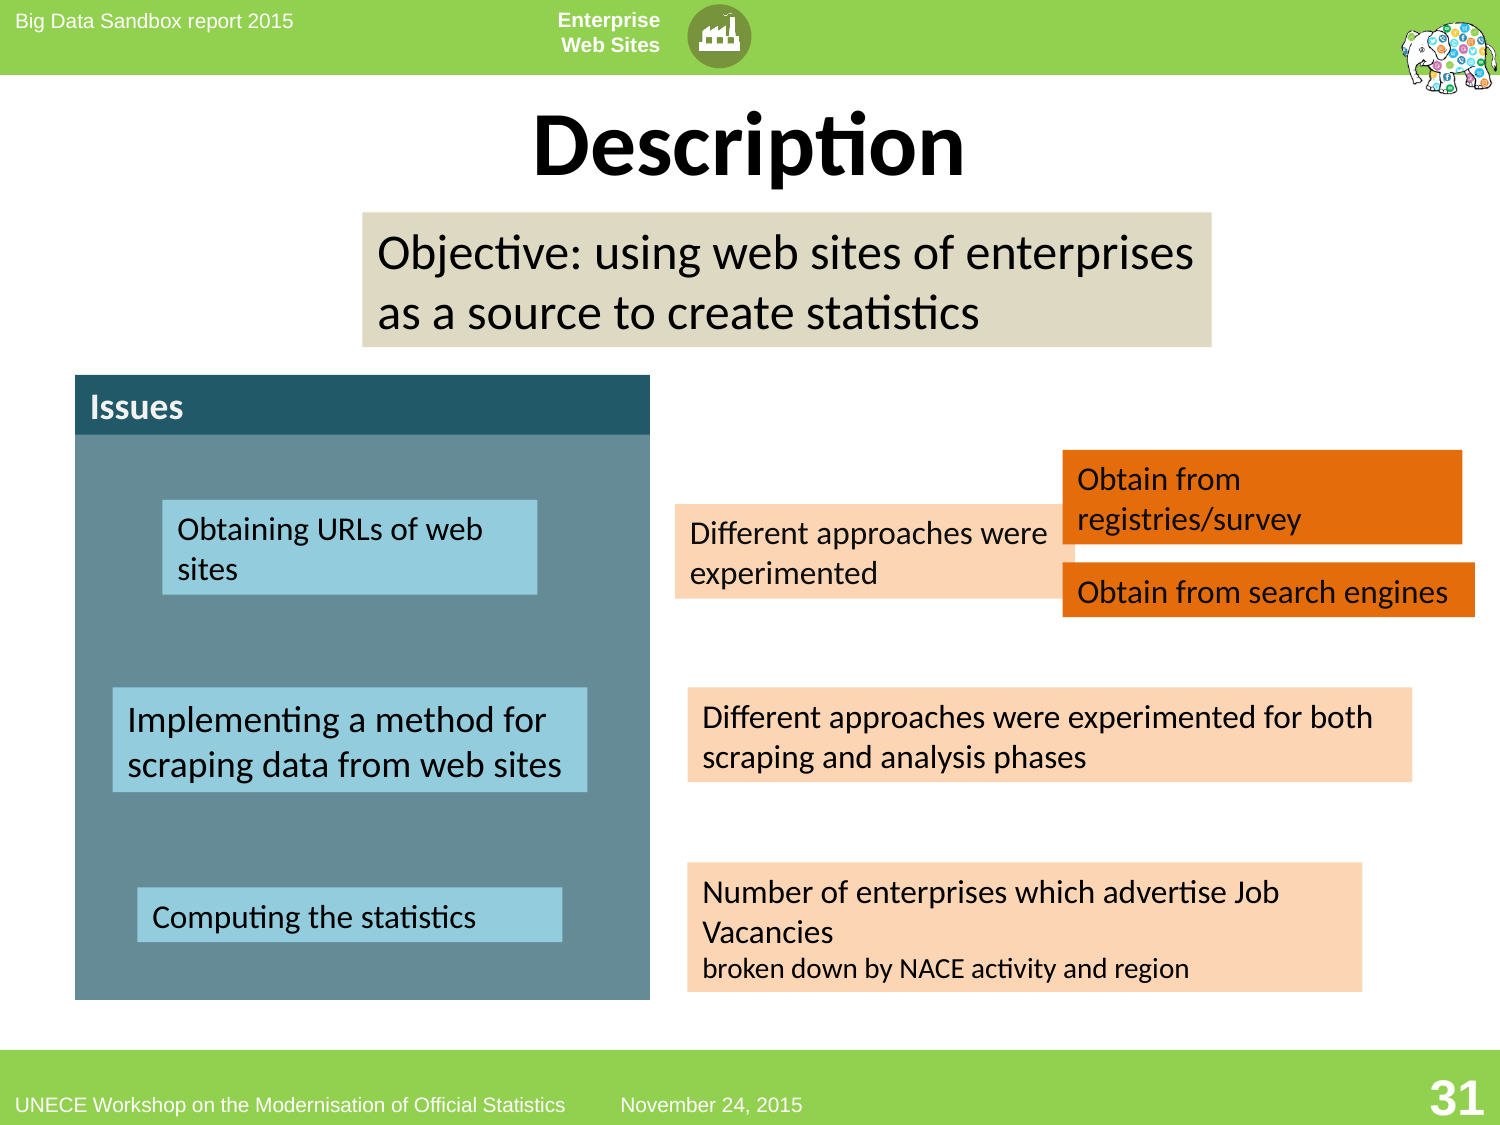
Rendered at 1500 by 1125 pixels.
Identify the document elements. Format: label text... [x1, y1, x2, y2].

slide_number 31 [1388, 1058, 1500, 1125]
text_box Objective: using web sites of enterprises as a source to create statistics [362, 212, 1212, 348]
text_box Number of enterprises which advertise Job Vacancies broken down by NACE activity and region [687, 862, 1363, 992]
text_box Obtain from search engines [1062, 562, 1475, 618]
text_box Computing the statistics [137, 887, 563, 943]
text_box Different approaches were experimented for both scraping and analysis phases [687, 687, 1413, 783]
text_box [75, 435, 650, 1000]
picture [1388, 15, 1500, 96]
text_box Implementing a method for scraping data from web sites [112, 687, 588, 793]
text_box Different approaches were experimented [675, 504, 1075, 599]
text_box Obtaining URLs of web sites [162, 499, 538, 595]
text_box Issues [75, 374, 650, 435]
title Description [75, 45, 1425, 233]
text_box Obtain from registries/survey [1062, 449, 1463, 545]
